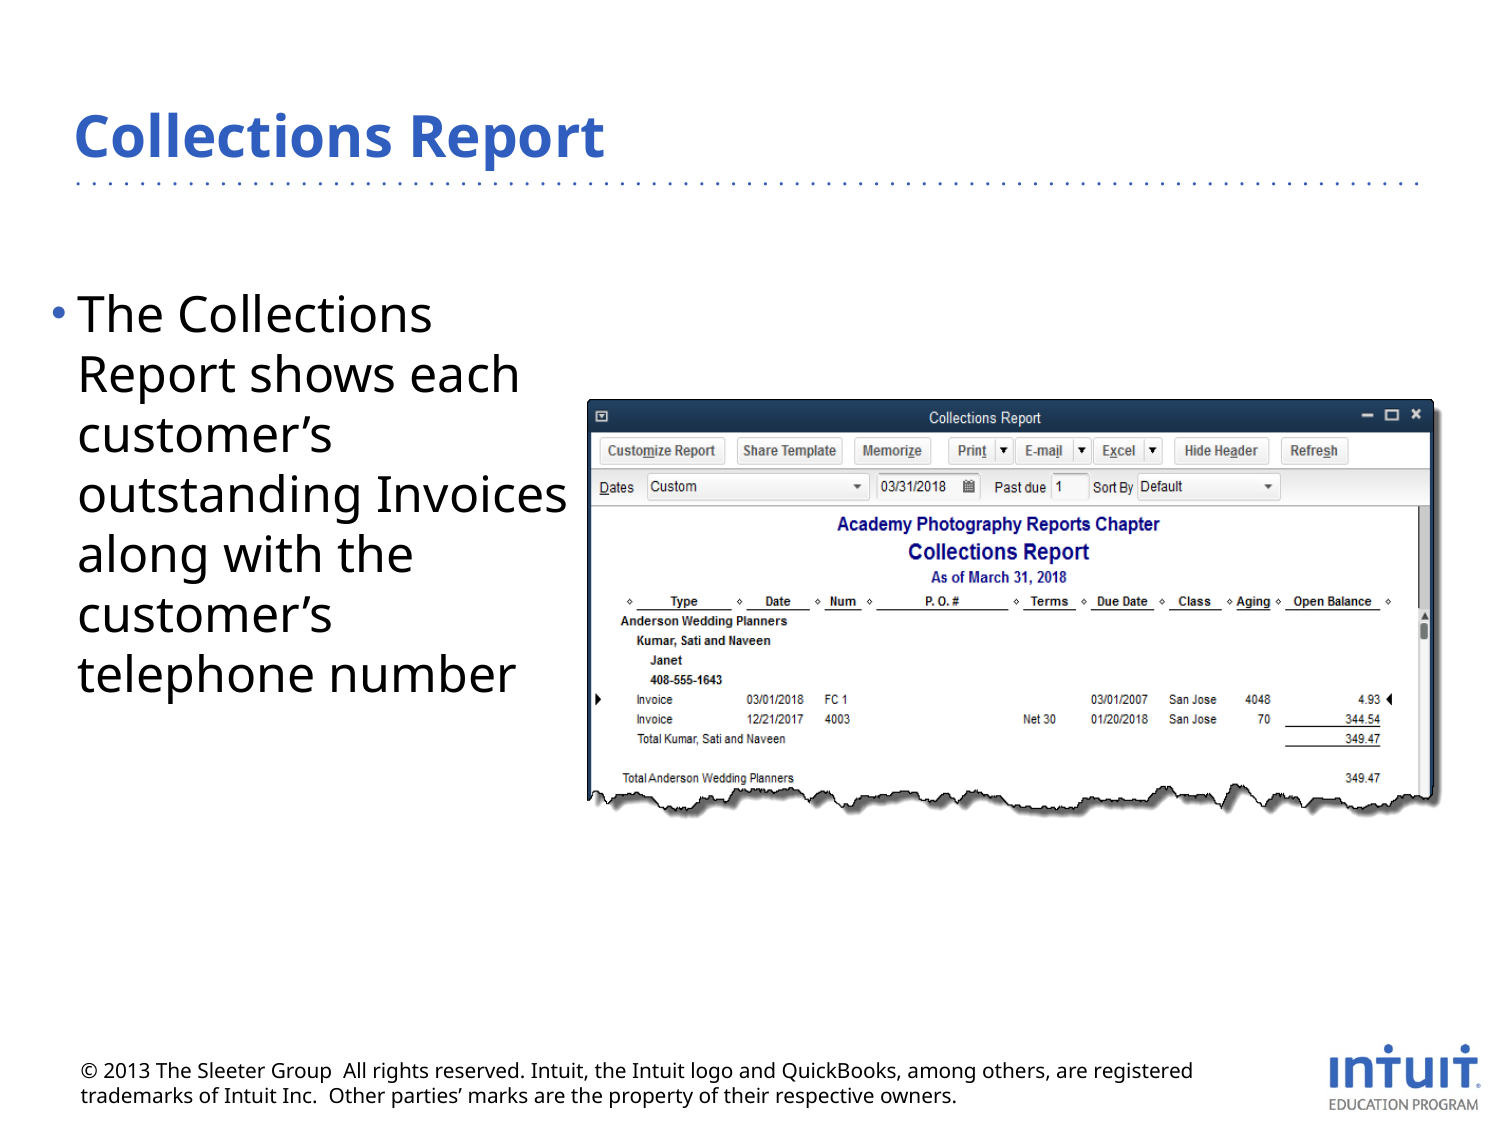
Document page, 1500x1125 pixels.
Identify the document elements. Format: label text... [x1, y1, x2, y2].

list The Collections Report shows each customer’s outstanding Invoices along with the customer’s telephone number [50, 275, 575, 1018]
picture [587, 399, 1451, 838]
title Collections Report [73, 62, 1424, 169]
picture [1325, 1039, 1485, 1116]
